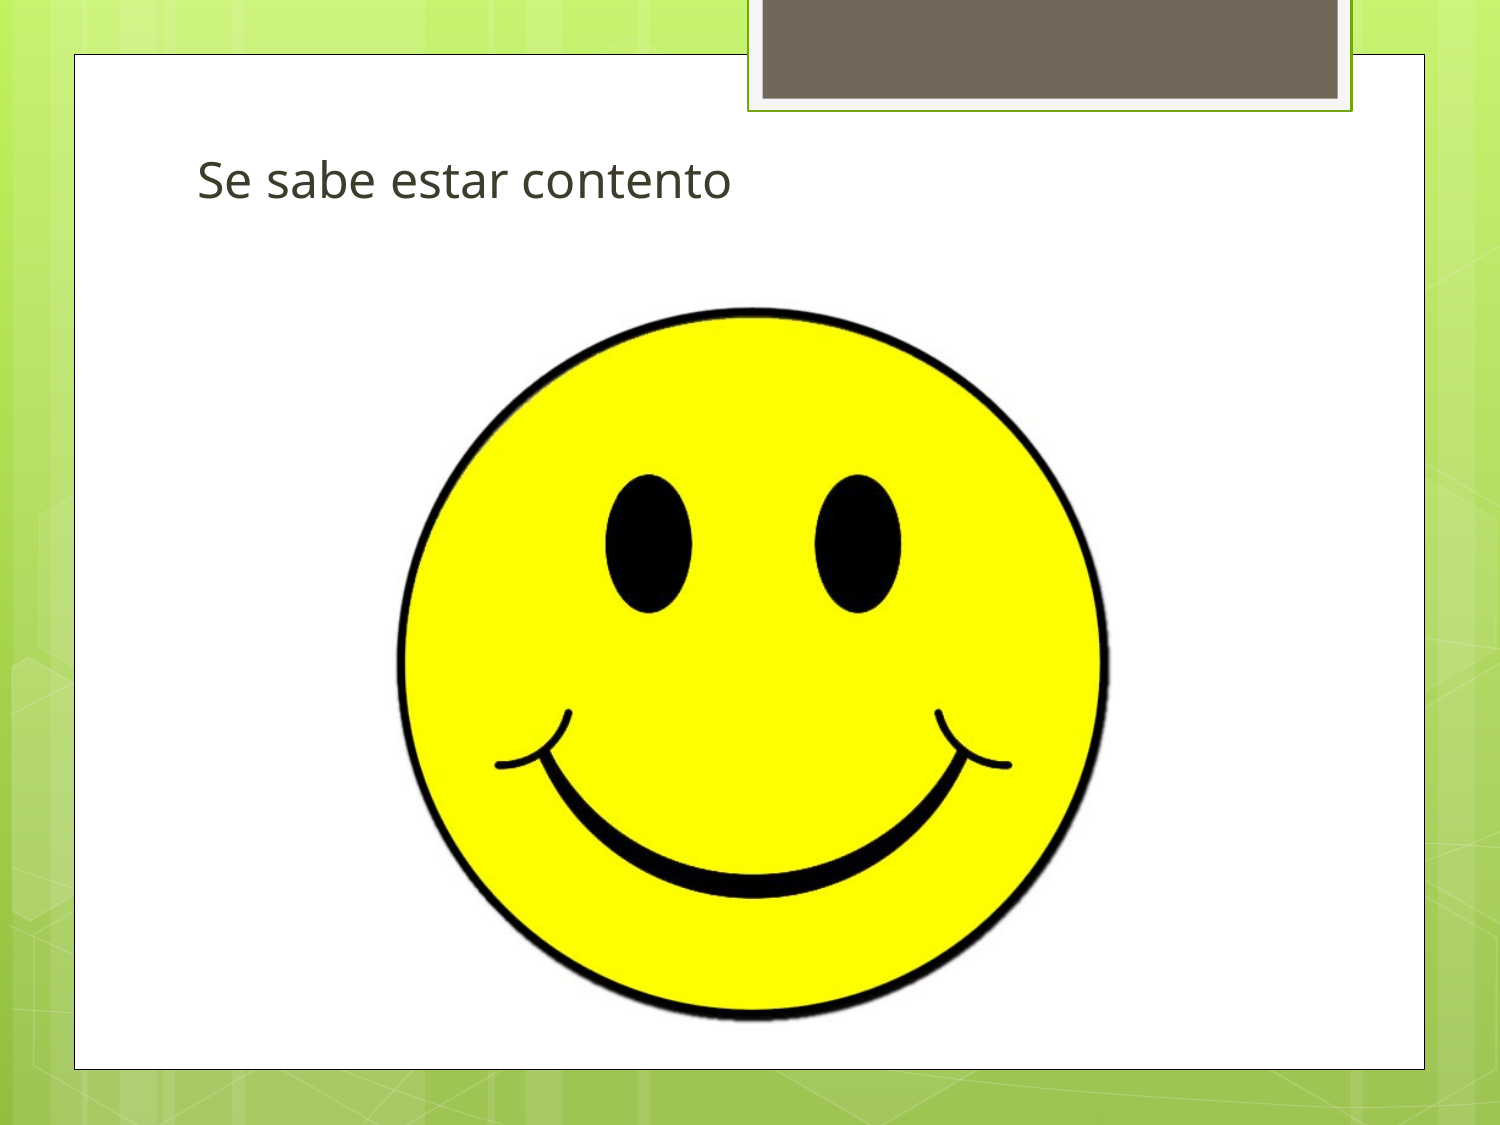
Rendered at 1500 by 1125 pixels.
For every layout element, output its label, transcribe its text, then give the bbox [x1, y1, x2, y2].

picture [387, 299, 1120, 1032]
list Se sabe estar contento [171, 140, 1283, 260]
